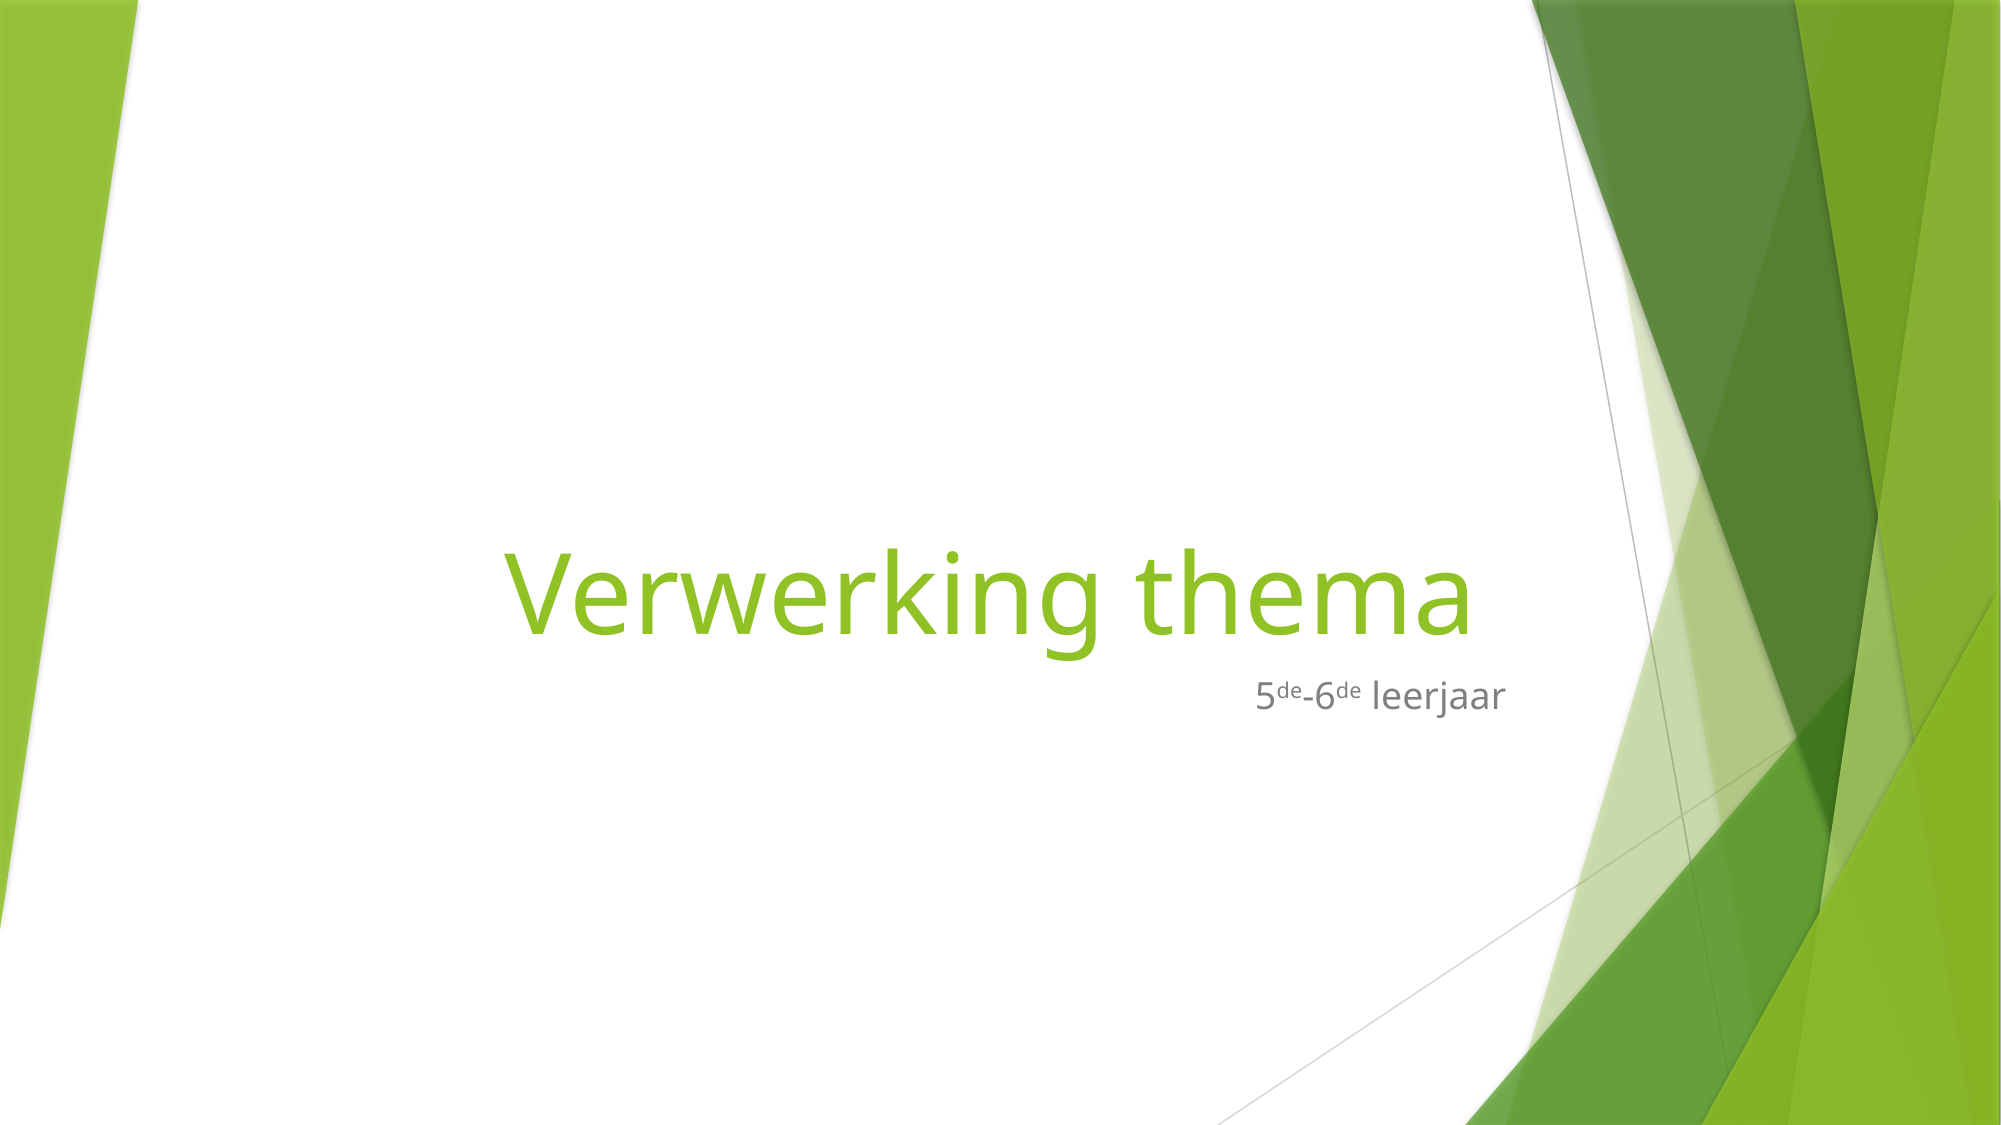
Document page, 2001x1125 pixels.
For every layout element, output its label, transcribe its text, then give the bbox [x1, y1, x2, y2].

subtitle 5de-6de leerjaar [247, 664, 1522, 845]
title Verwerking thema [247, 394, 1522, 664]
